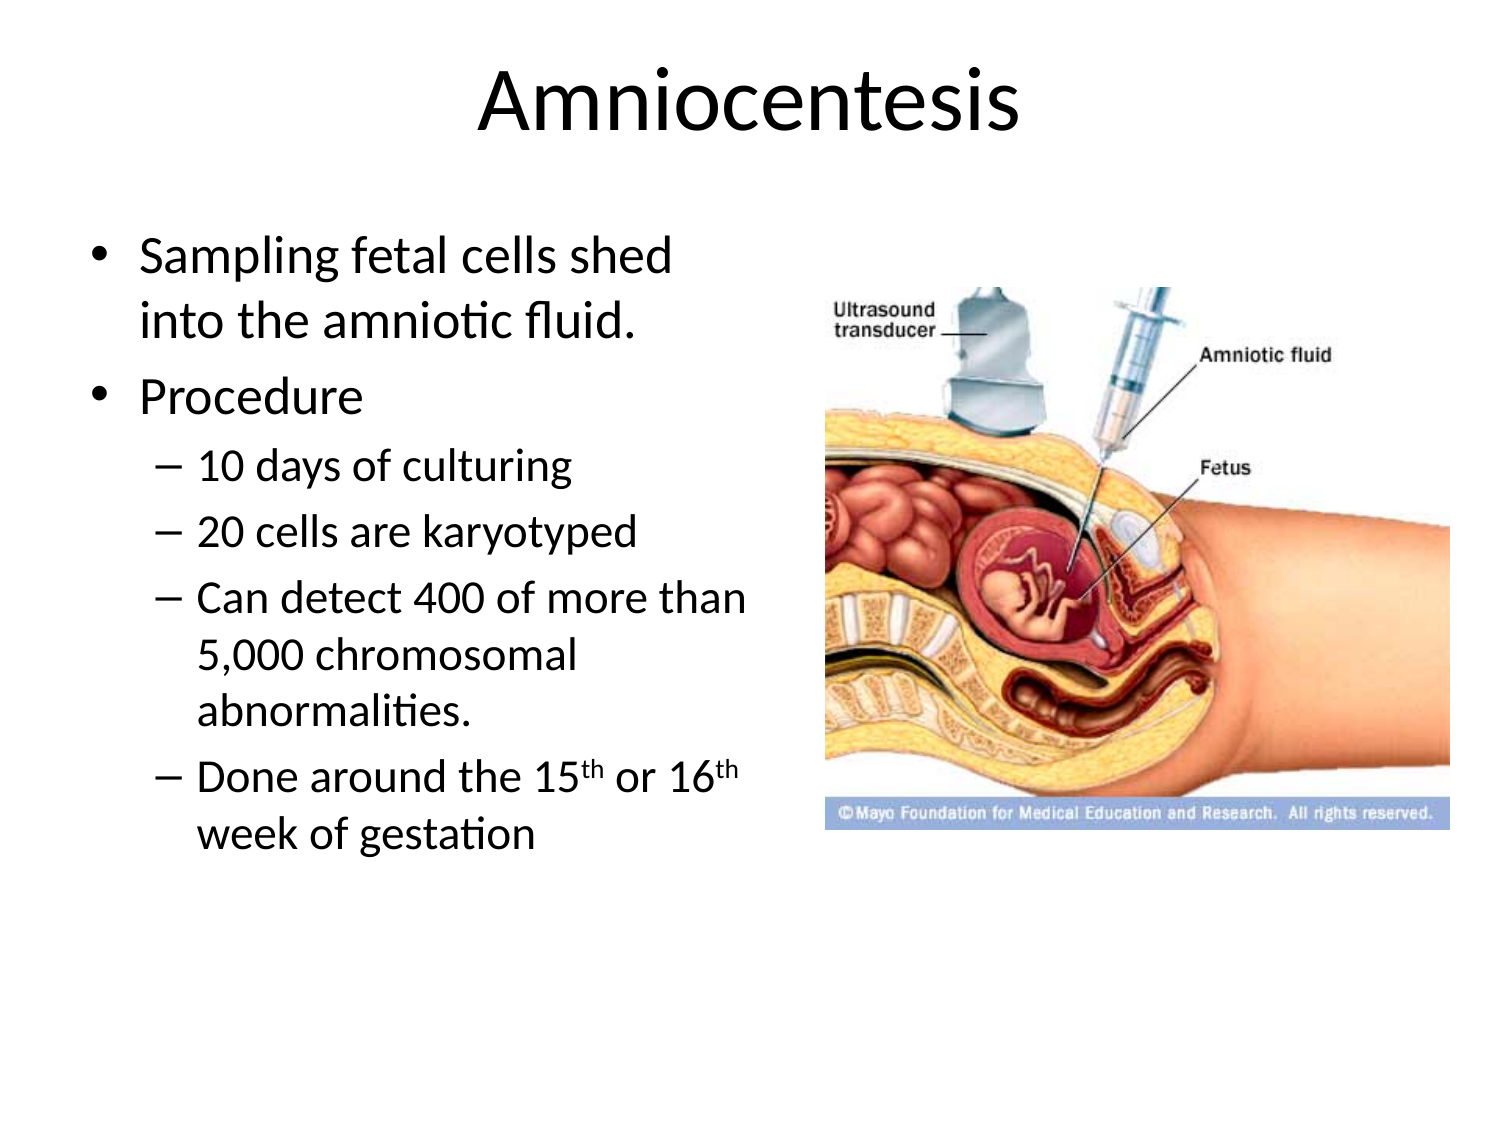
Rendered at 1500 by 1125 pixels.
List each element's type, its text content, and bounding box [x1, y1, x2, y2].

list Sampling fetal cells shed into the amniotic fluid. Procedure 10 days of culturing 20 cells are karyotyped Can detect 400 of more than 5,000 chromosomal abnormalities. Done around the 15th or 16th week of gestation [75, 212, 788, 1025]
title Amniocentesis [75, 0, 1425, 188]
picture [824, 287, 1451, 830]
